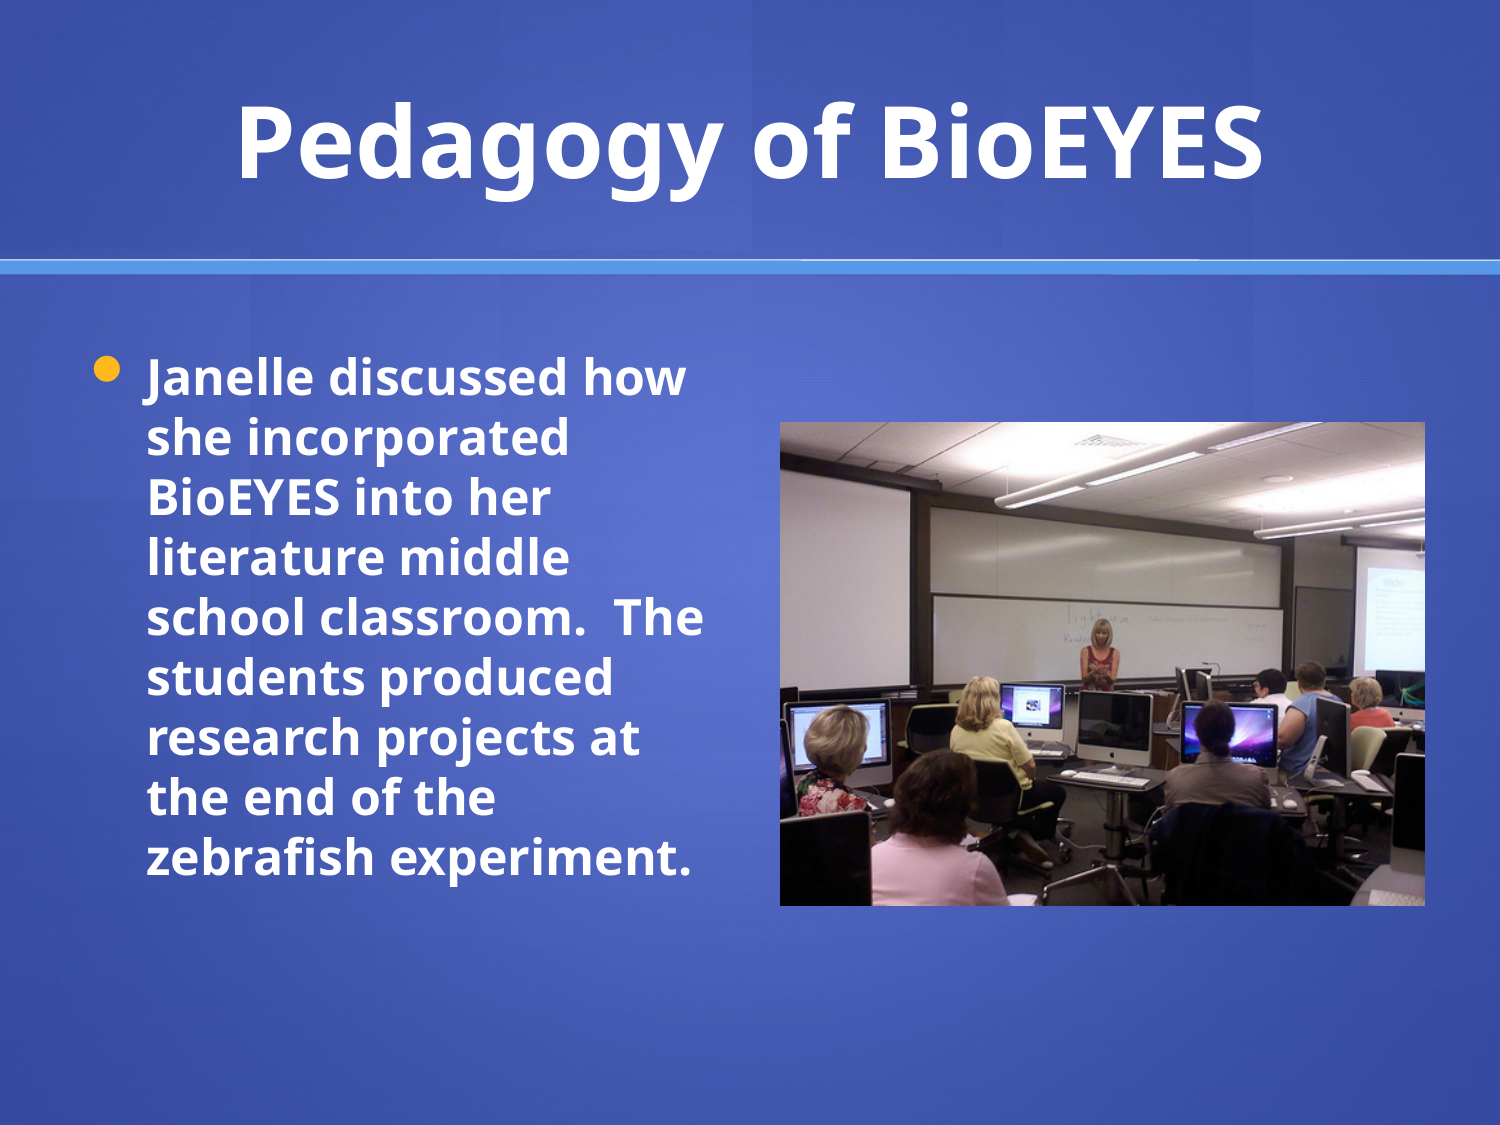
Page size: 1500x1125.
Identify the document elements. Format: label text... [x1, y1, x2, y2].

title Pedagogy of BioEYES [75, 45, 1425, 233]
list Janelle discussed how she incorporated BioEYES into her literature middle school classroom. The students produced research projects at the end of the zebrafish experiment. [75, 337, 720, 991]
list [778, 336, 1426, 992]
